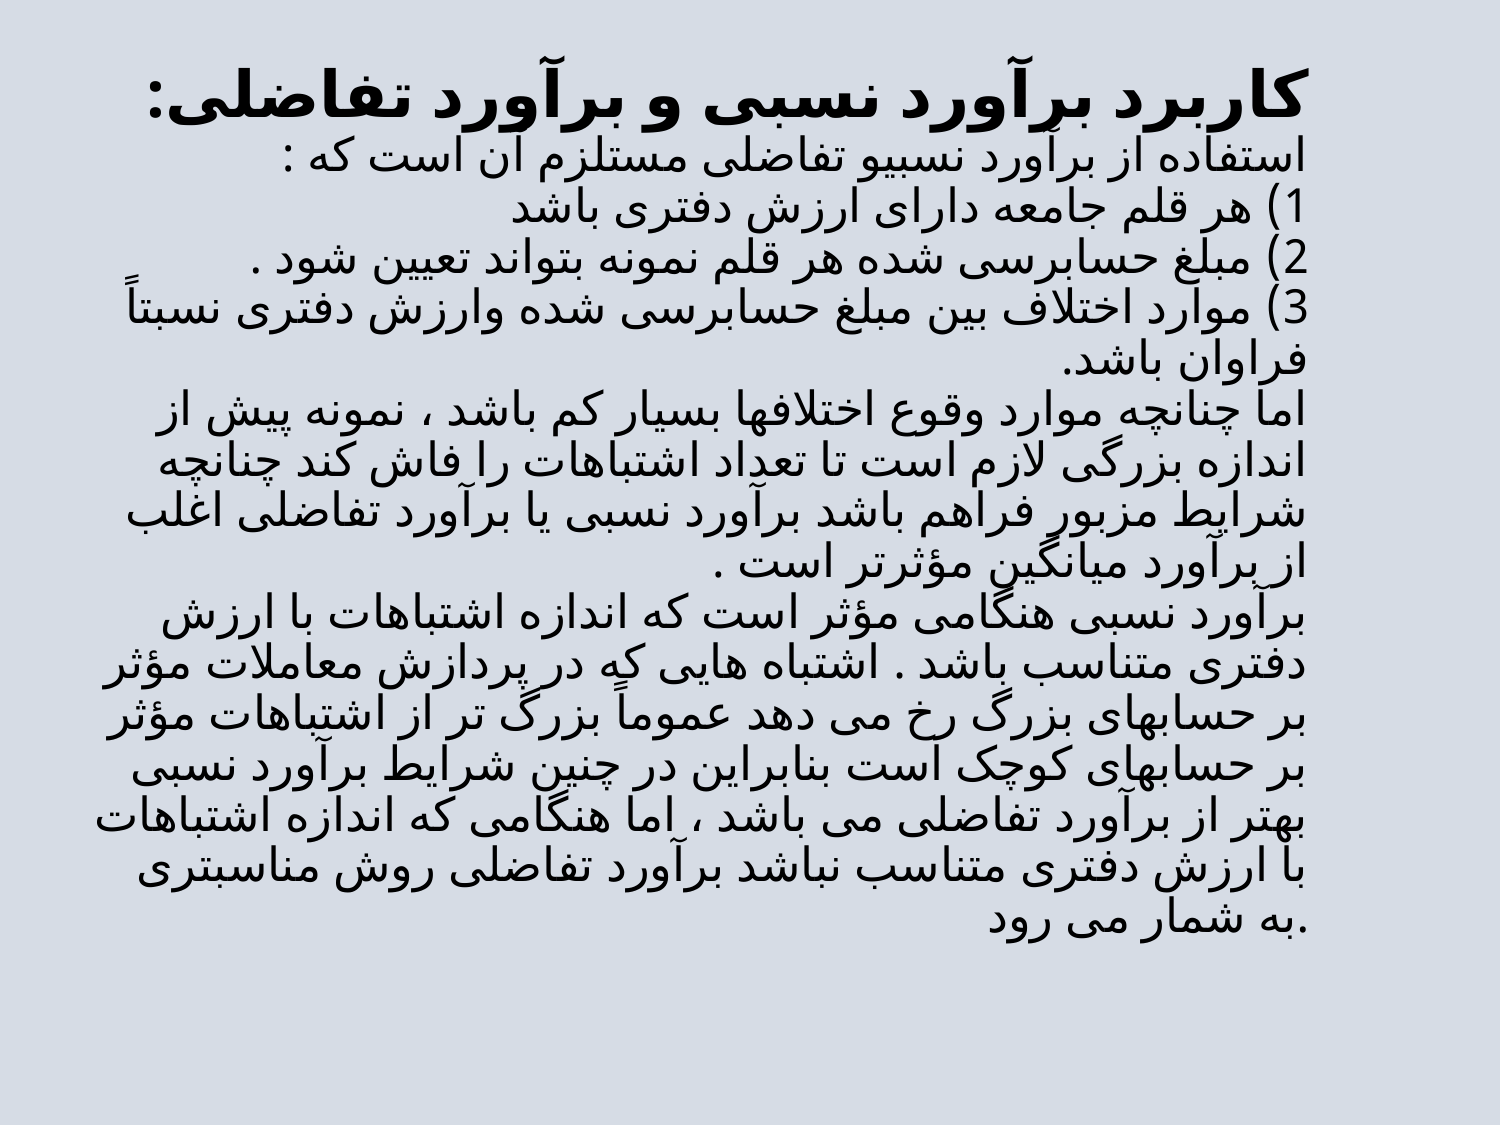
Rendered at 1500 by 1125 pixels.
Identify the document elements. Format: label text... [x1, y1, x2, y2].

title کاربرد برآورد نسبی و برآورد تفاضلی: استفاده از برآورد نسبیو تفاضلی مستلزم آن است که : 1) هر قلم جامعه دارای ارزش دفتری باشد 2) مبلغ حسابرسی شده هر قلم نمونه بتواند تعیین شود . 3) موارد اختلاف بین مبلغ حسابرسی شده وارزش دفتری نسبتاً فراوان باشد. اما چنانچه موارد وقوع اختلافها بسیار کم باشد ، نمونه پیش از اندازه بزرگی لازم است تا تعداد اشتباهات را فاش کند چنانچه شرایط مزبور فراهم باشد برآورد نسبی یا برآورد تفاضلی اغلب از برآورد میانگین مؤثرتر است . برآورد نسبی هنگامی مؤثر است که اندازه اشتباهات با ارزش دفتری متناسب باشد . اشتباه هایی که در پردازش معاملات مؤثر بر حسابهای بزرگ رخ می دهد عموماً بزرگ تر از اشتباهات مؤثر بر حسابهای کوچک است بنابراین در چنین شرایط برآورد نسبی بهتر از برآورد تفاضلی می باشد ، اما هنگامی که اندازه اشتباهات با ارزش دفتری متناسب نباشد برآورد تفاضلی روش مناسبتری به شمار می رود. [75, 45, 1325, 1067]
